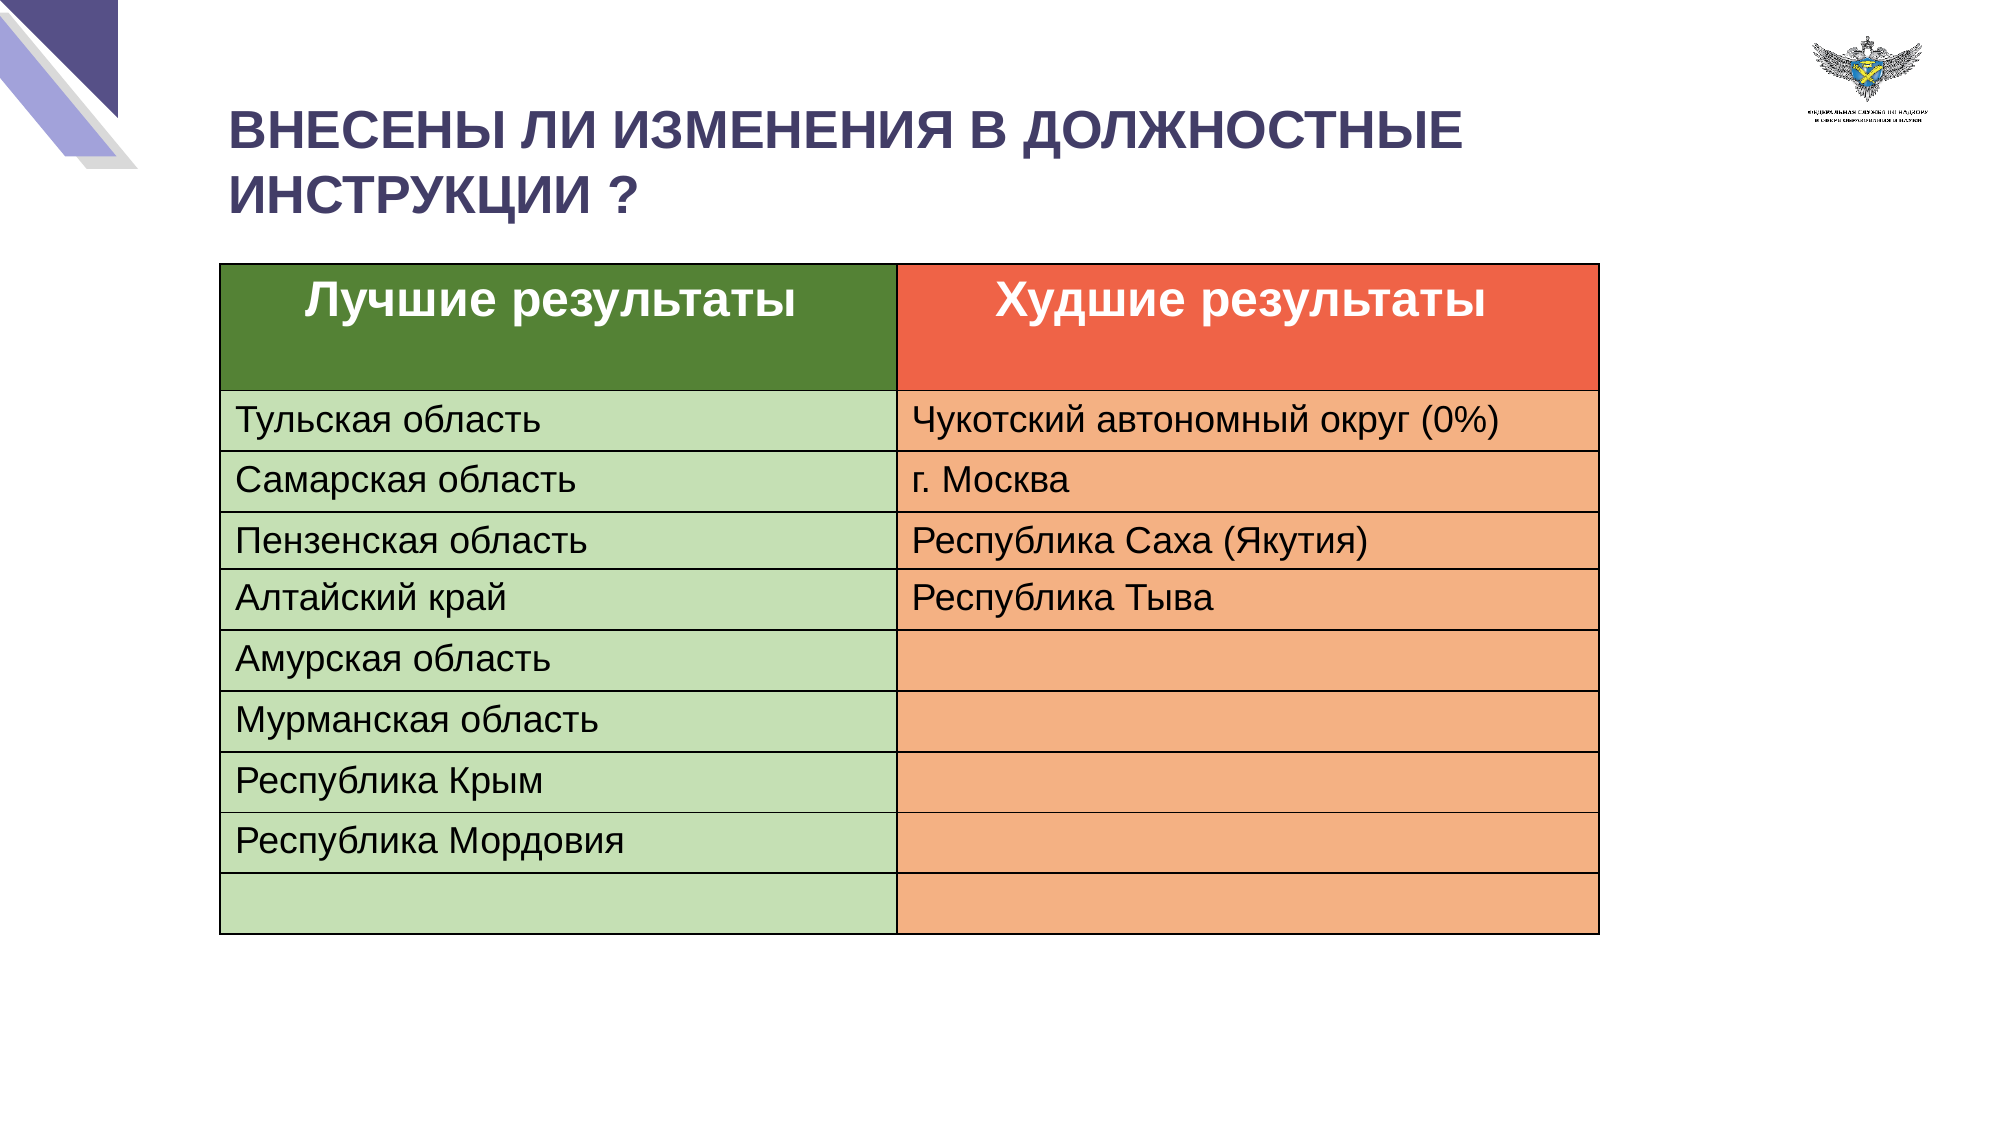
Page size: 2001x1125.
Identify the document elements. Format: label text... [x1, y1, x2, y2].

table_cell Республика Мордовия [221, 813, 896, 872]
table_cell Республика Саха (Якутия) [898, 513, 1598, 568]
table_cell [898, 692, 1598, 751]
table_cell [898, 874, 1598, 933]
picture [1808, 35, 1928, 122]
table_cell г. Москва [898, 452, 1598, 511]
table_cell Самарская область [221, 452, 896, 511]
text_box ВНЕСЕНЫ ЛИ ИЗМЕНЕНИЯ В ДОЛЖНОСТНЫЕ ИНСТРУКЦИИ ? [213, 88, 1584, 232]
table_cell Чукотский автономный округ (0%) [898, 391, 1598, 450]
table_cell [221, 874, 896, 933]
table_header Худшие результаты [898, 265, 1598, 390]
table_cell Республика Тыва [898, 570, 1598, 629]
table_cell Амурская область [221, 631, 896, 690]
table_cell Республика Крым [221, 753, 896, 812]
table_cell Пензенская область [221, 513, 896, 568]
table_cell [898, 753, 1598, 812]
table_cell Тульская область [221, 391, 896, 450]
table_cell [898, 813, 1598, 872]
table_header Лучшие результаты [221, 265, 896, 390]
table_cell Алтайский край [221, 570, 896, 629]
table_cell Мурманская область [221, 692, 896, 751]
table_cell [898, 631, 1598, 690]
